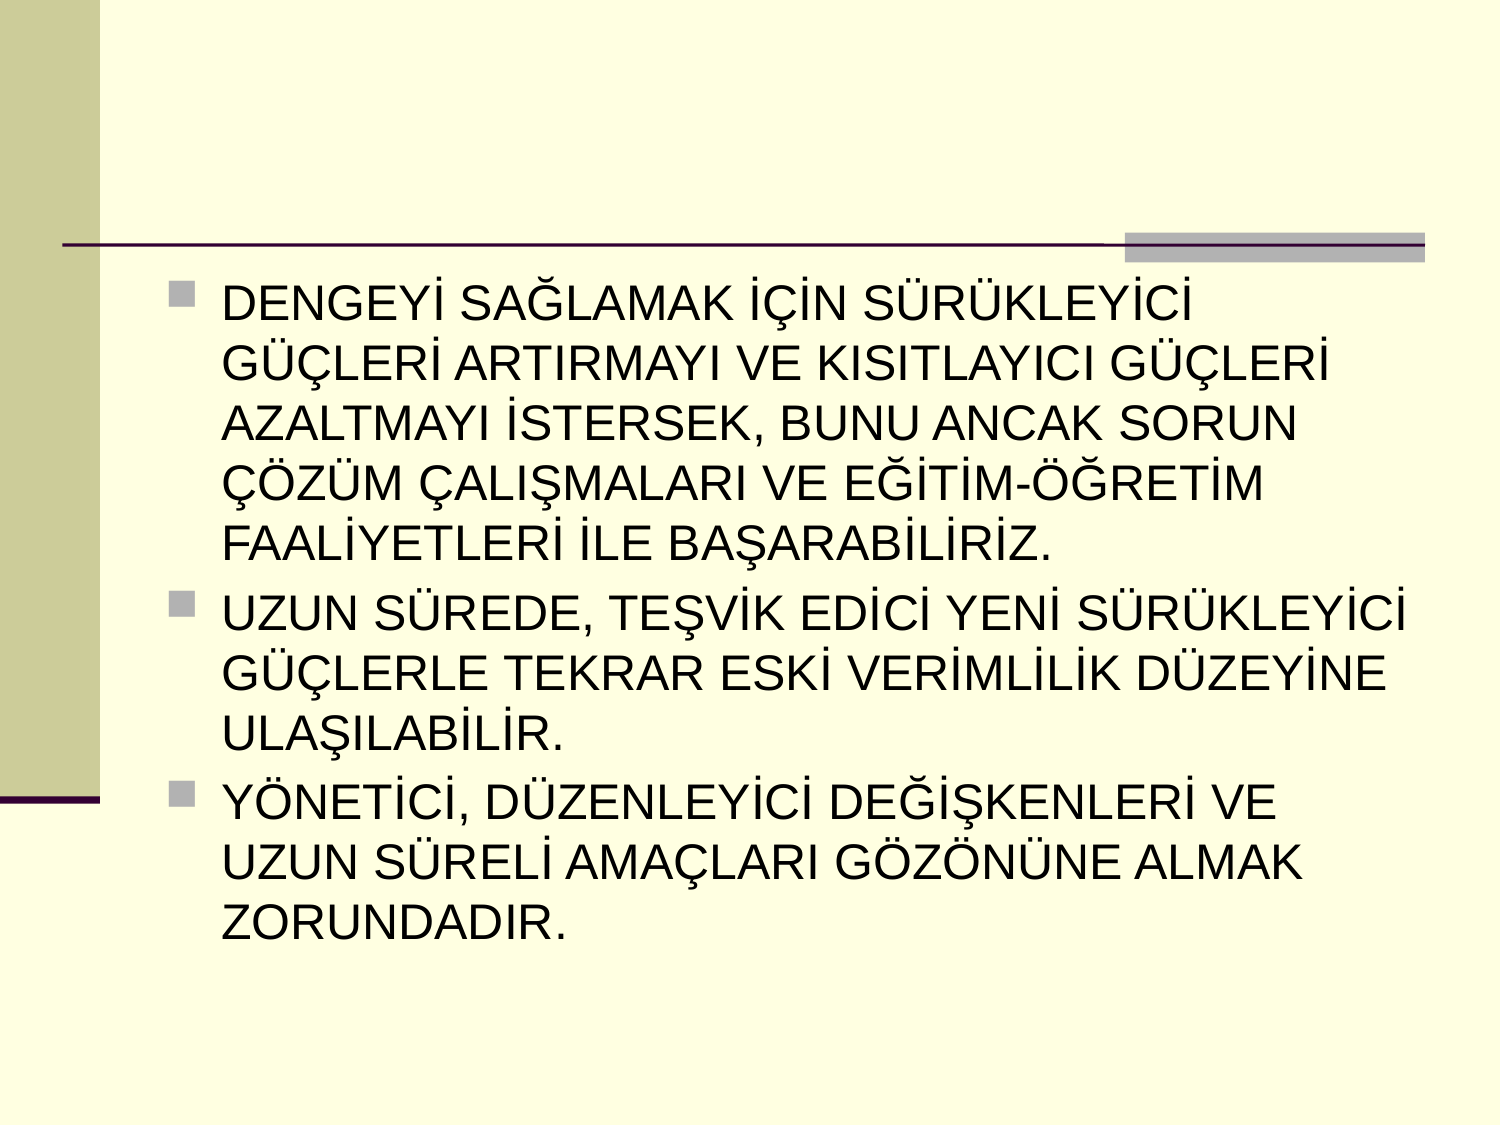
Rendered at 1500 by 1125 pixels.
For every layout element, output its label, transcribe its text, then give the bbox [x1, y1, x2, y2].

list DENGEYİ SAĞLAMAK İÇİN SÜRÜKLEYİCİ GÜÇLERİ ARTIRMAYI VE KISITLAYICI GÜÇLERİ AZALTMAYI İSTERSEK, BUNU ANCAK SORUN ÇÖZÜM ÇALIŞMALARI VE EĞİTİM-ÖĞRETİM FAALİYETLERİ İLE BAŞARABİLİRİZ. UZUN SÜREDE, TEŞVİK EDİCİ YENİ SÜRÜKLEYİCİ GÜÇLERLE TEKRAR ESKİ VERİMLİLİK DÜZEYİNE ULAŞILABİLİR. YÖNETİCİ, DÜZENLEYİCİ DEĞİŞKENLERİ VE UZUN SÜRELİ AMAÇLARI GÖZÖNÜNE ALMAK ZORUNDADIR. [149, 262, 1426, 1006]
